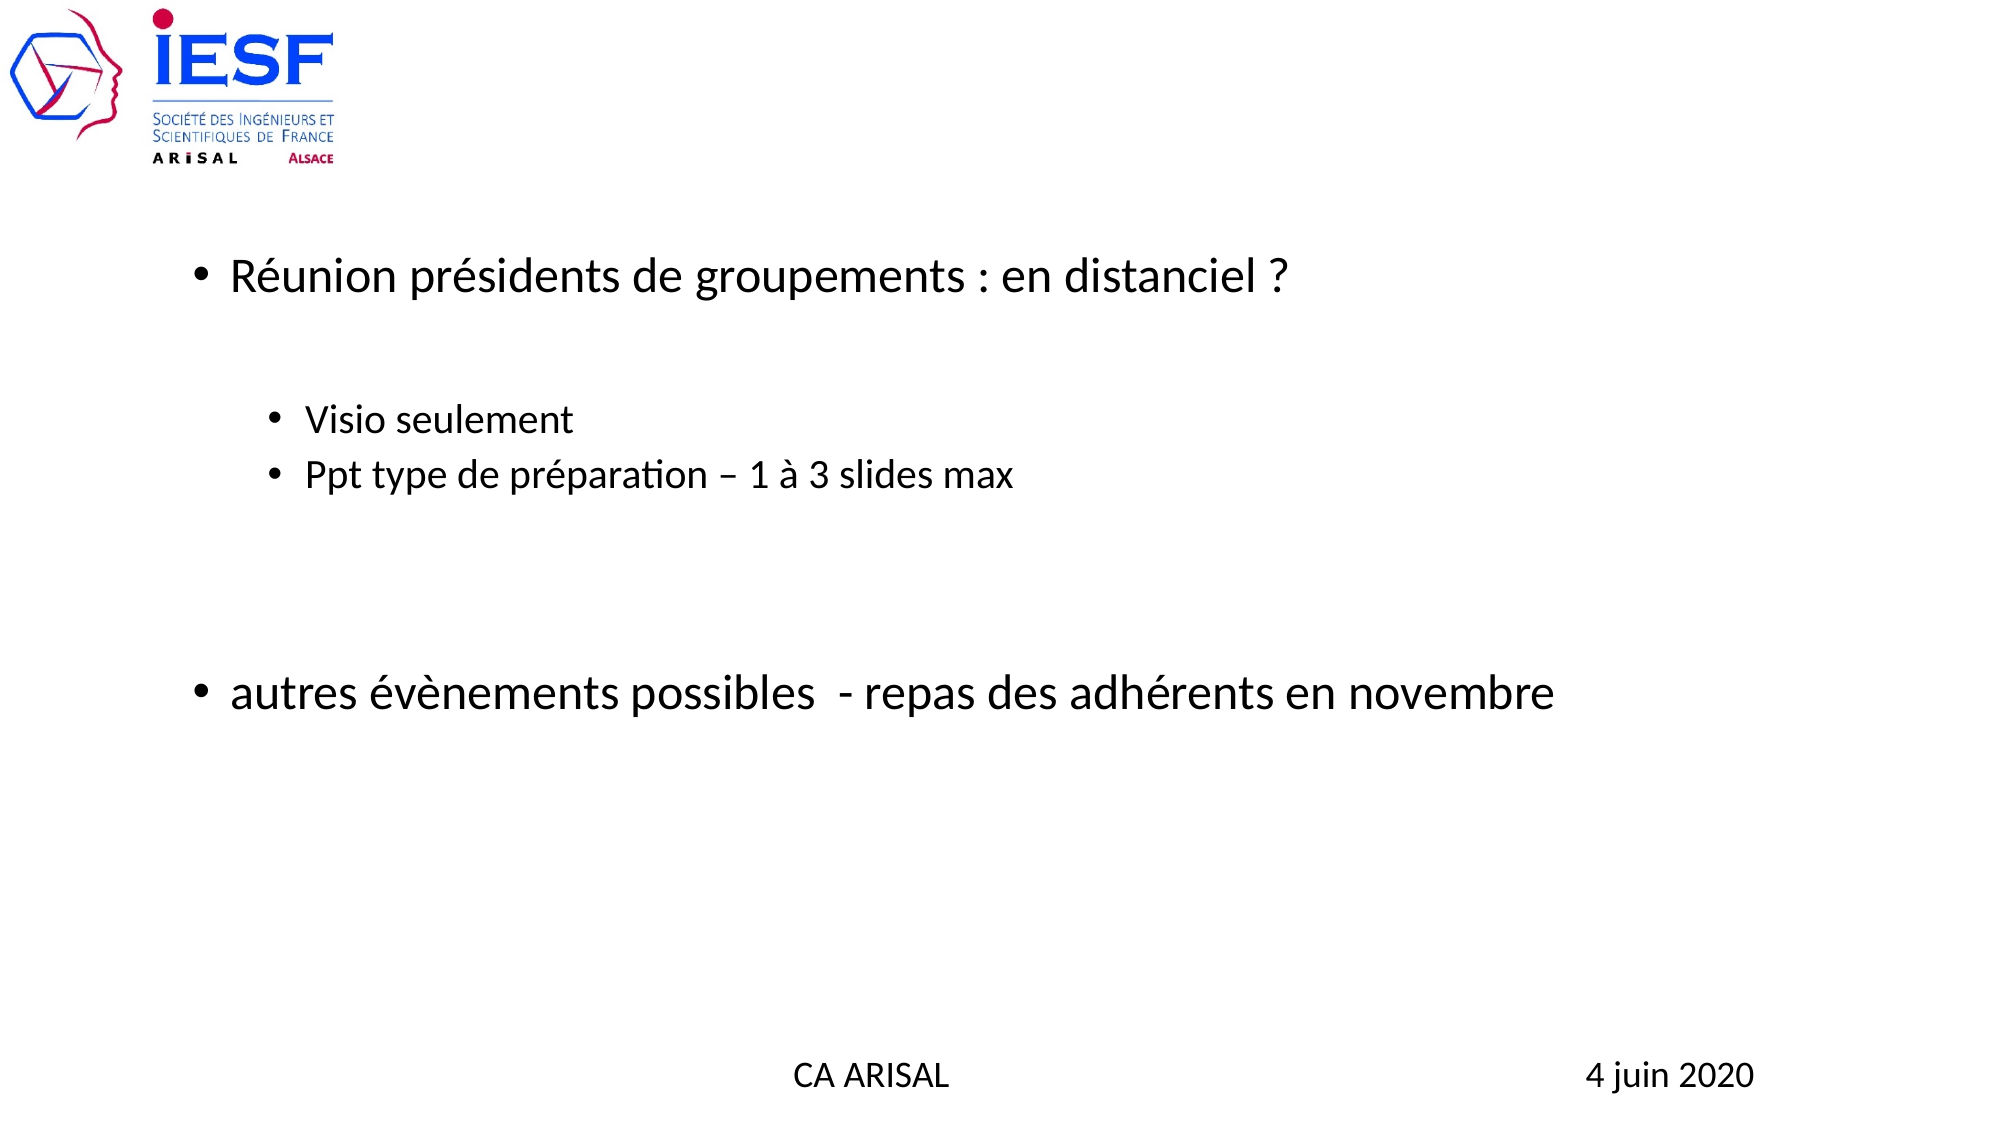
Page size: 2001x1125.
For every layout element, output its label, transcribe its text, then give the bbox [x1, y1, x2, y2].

picture [0, 0, 343, 172]
list Réunion présidents de groupements : en distanciel ? Visio seulement Ppt type de préparation – 1 à 3 slides max autres évènements possibles - repas des adhérents en novembre [102, 241, 1828, 956]
